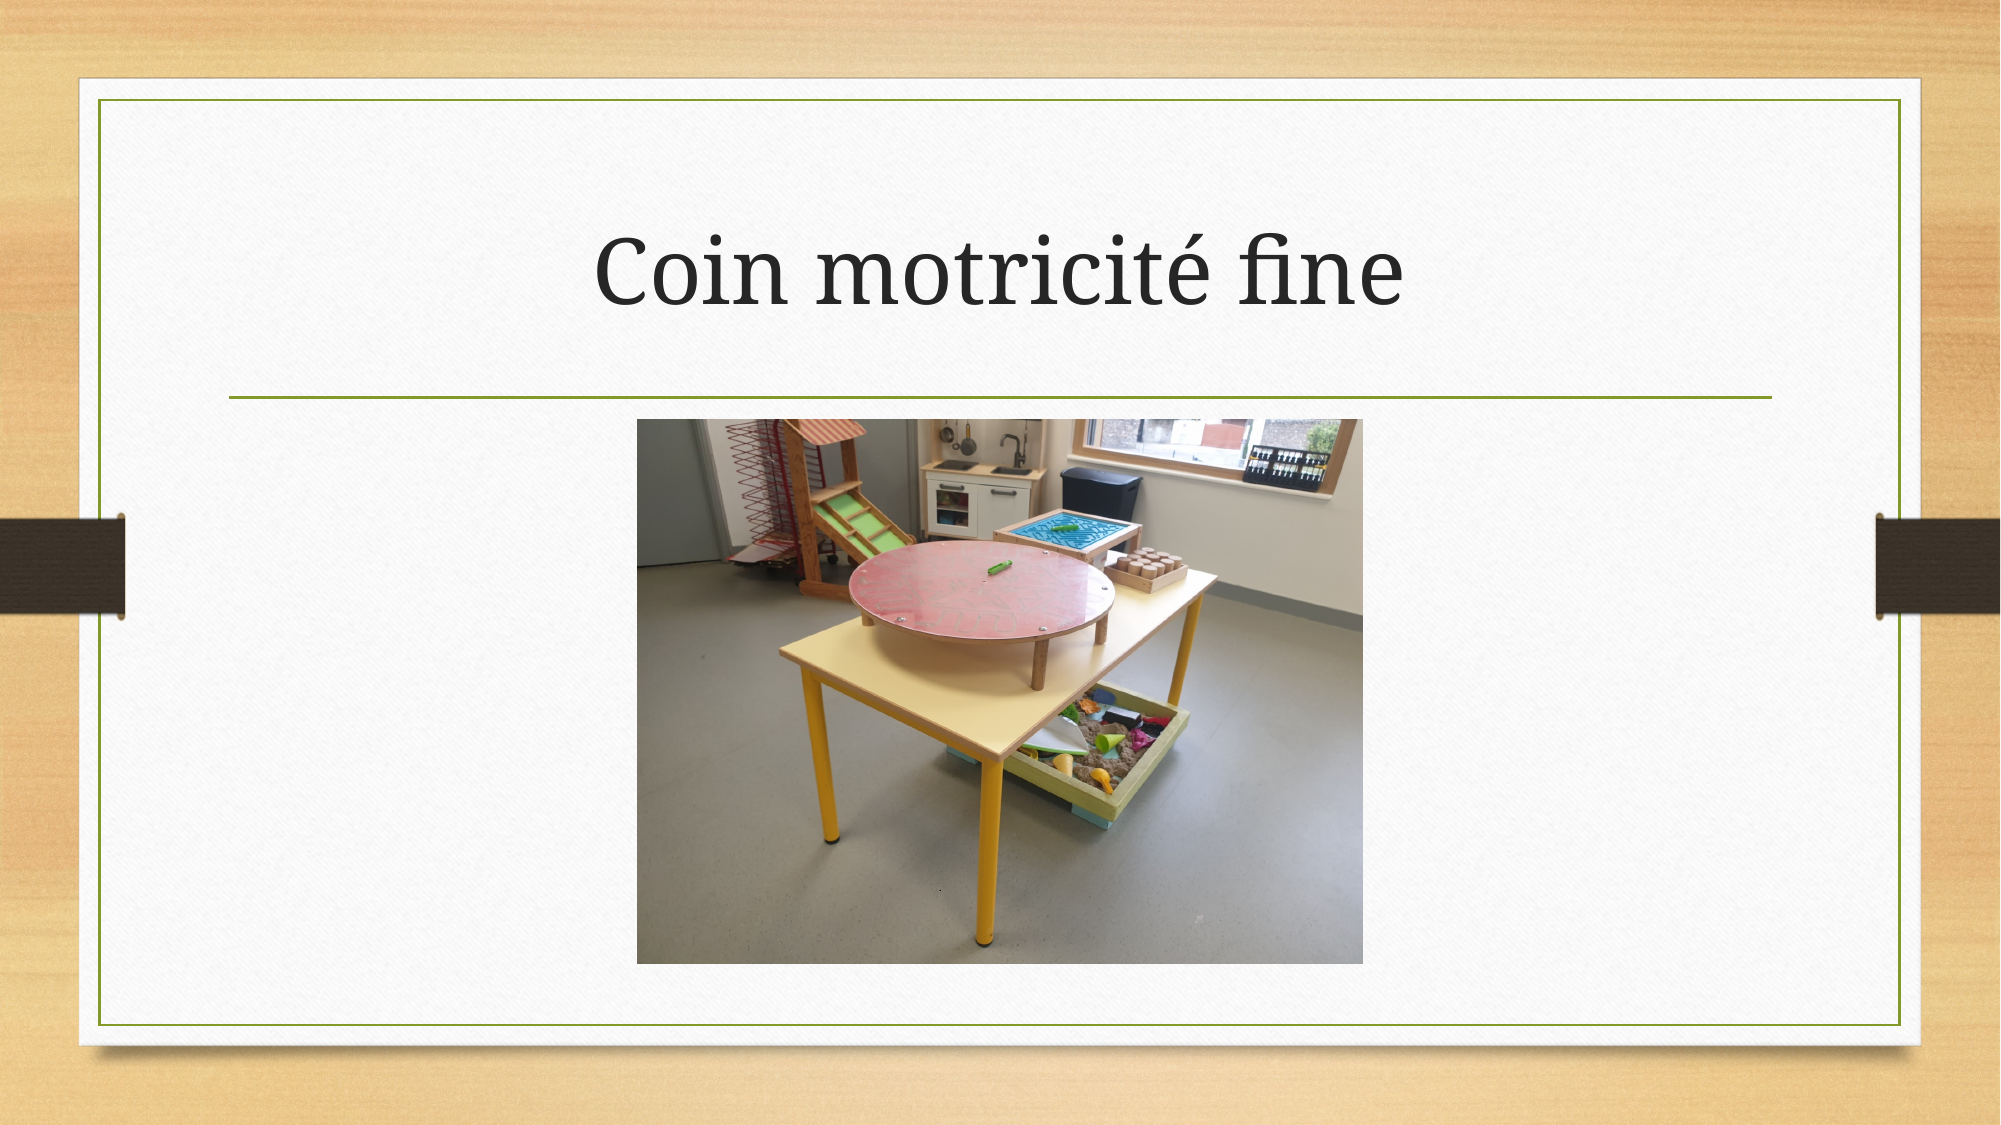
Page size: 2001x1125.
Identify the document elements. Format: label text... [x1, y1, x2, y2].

picture [0, 0, 2001, 1125]
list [636, 419, 1363, 964]
title Coin motricité fine [212, 161, 1788, 375]
